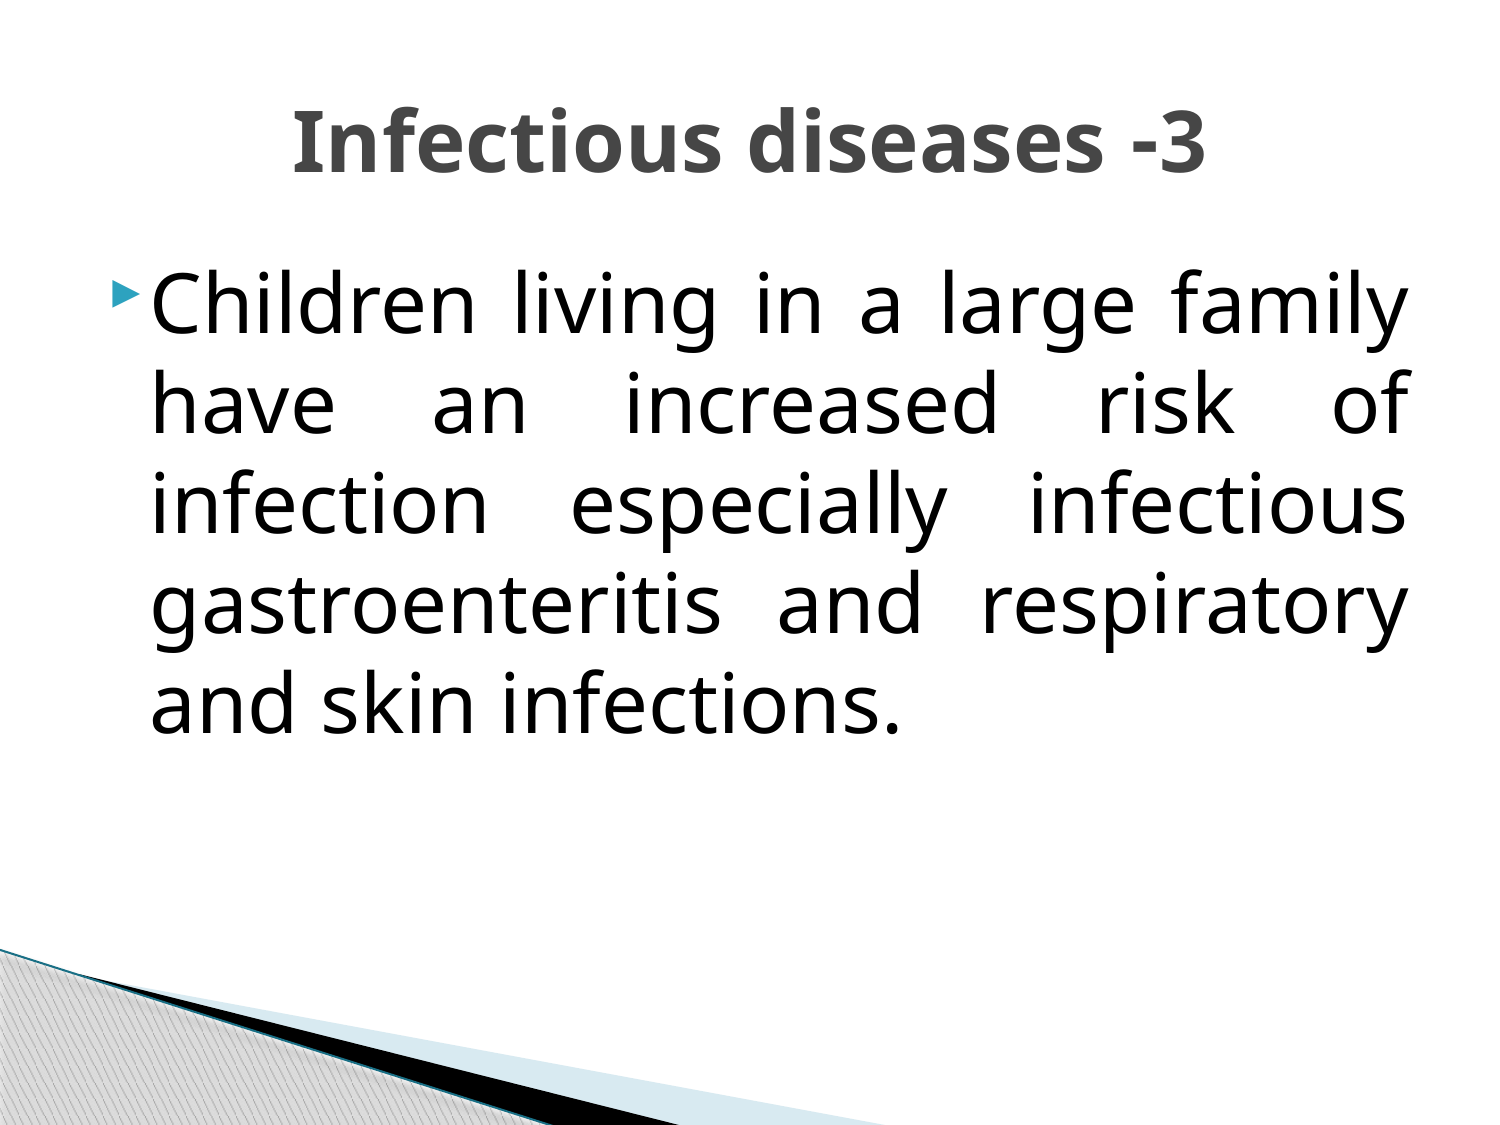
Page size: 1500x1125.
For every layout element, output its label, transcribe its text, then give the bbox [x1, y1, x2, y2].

list Children living in a large family have an increased risk of infection especially infectious gastroenteritis and respiratory and skin infections. [75, 243, 1425, 986]
title 3- Infectious diseases [75, 45, 1425, 233]
